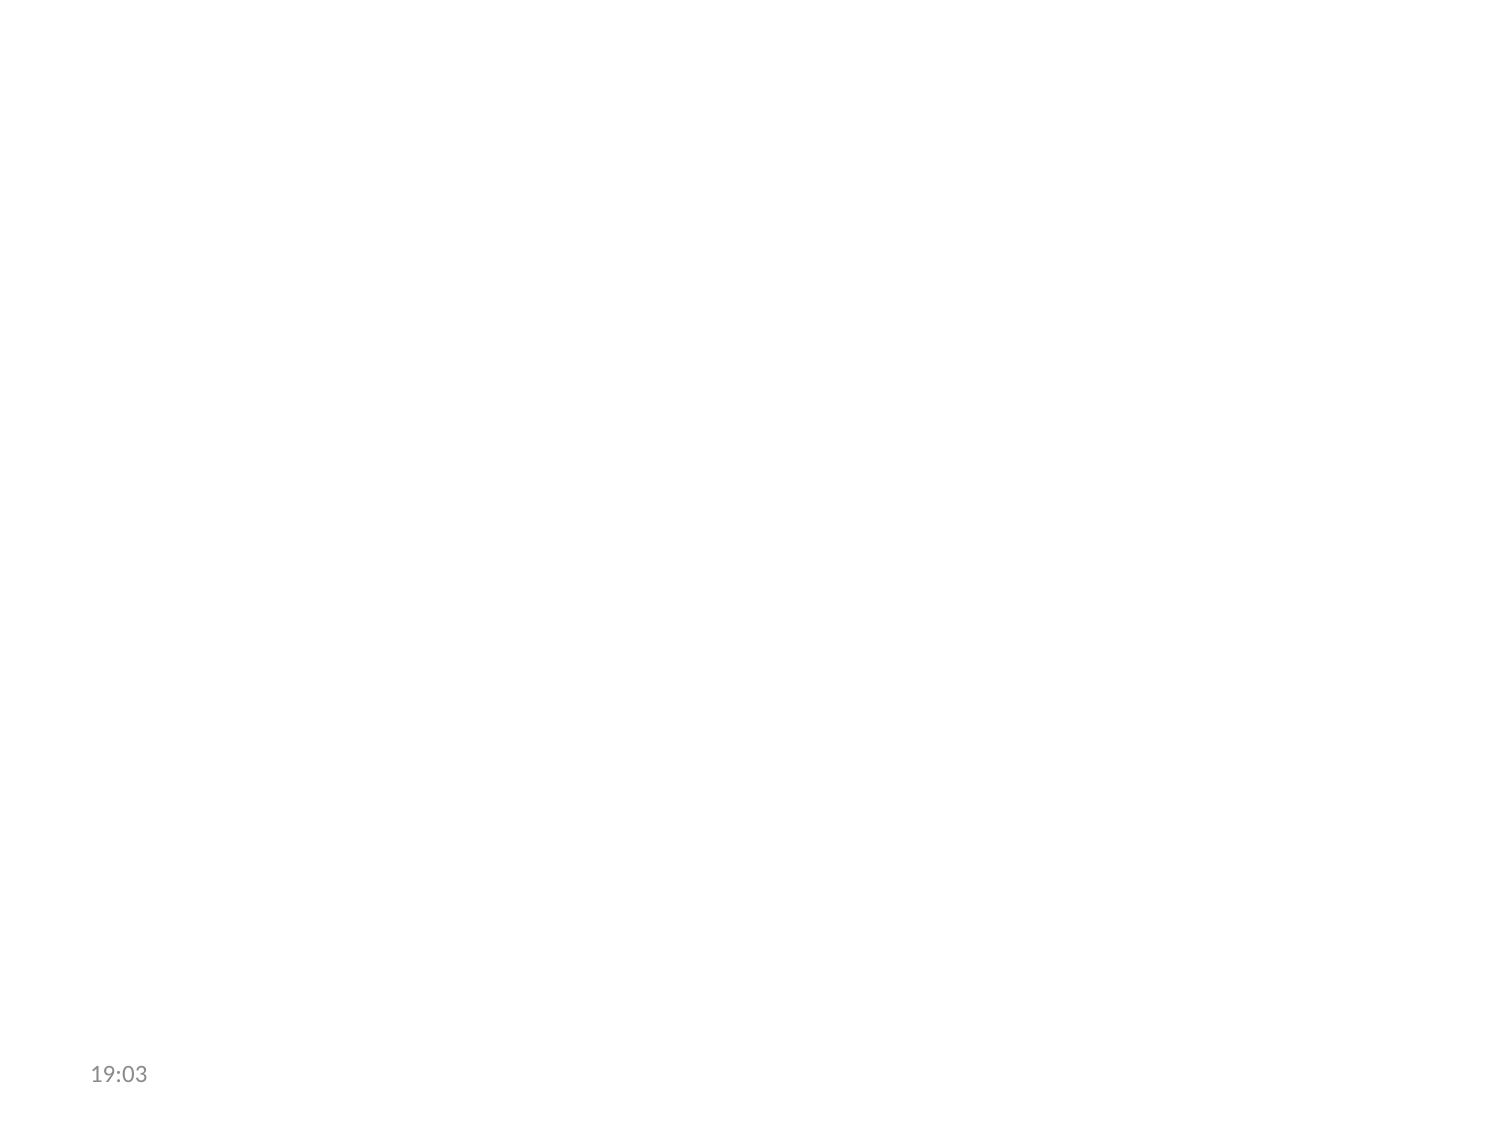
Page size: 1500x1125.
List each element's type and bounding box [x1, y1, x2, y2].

slide_number [75, 1042, 425, 1103]
